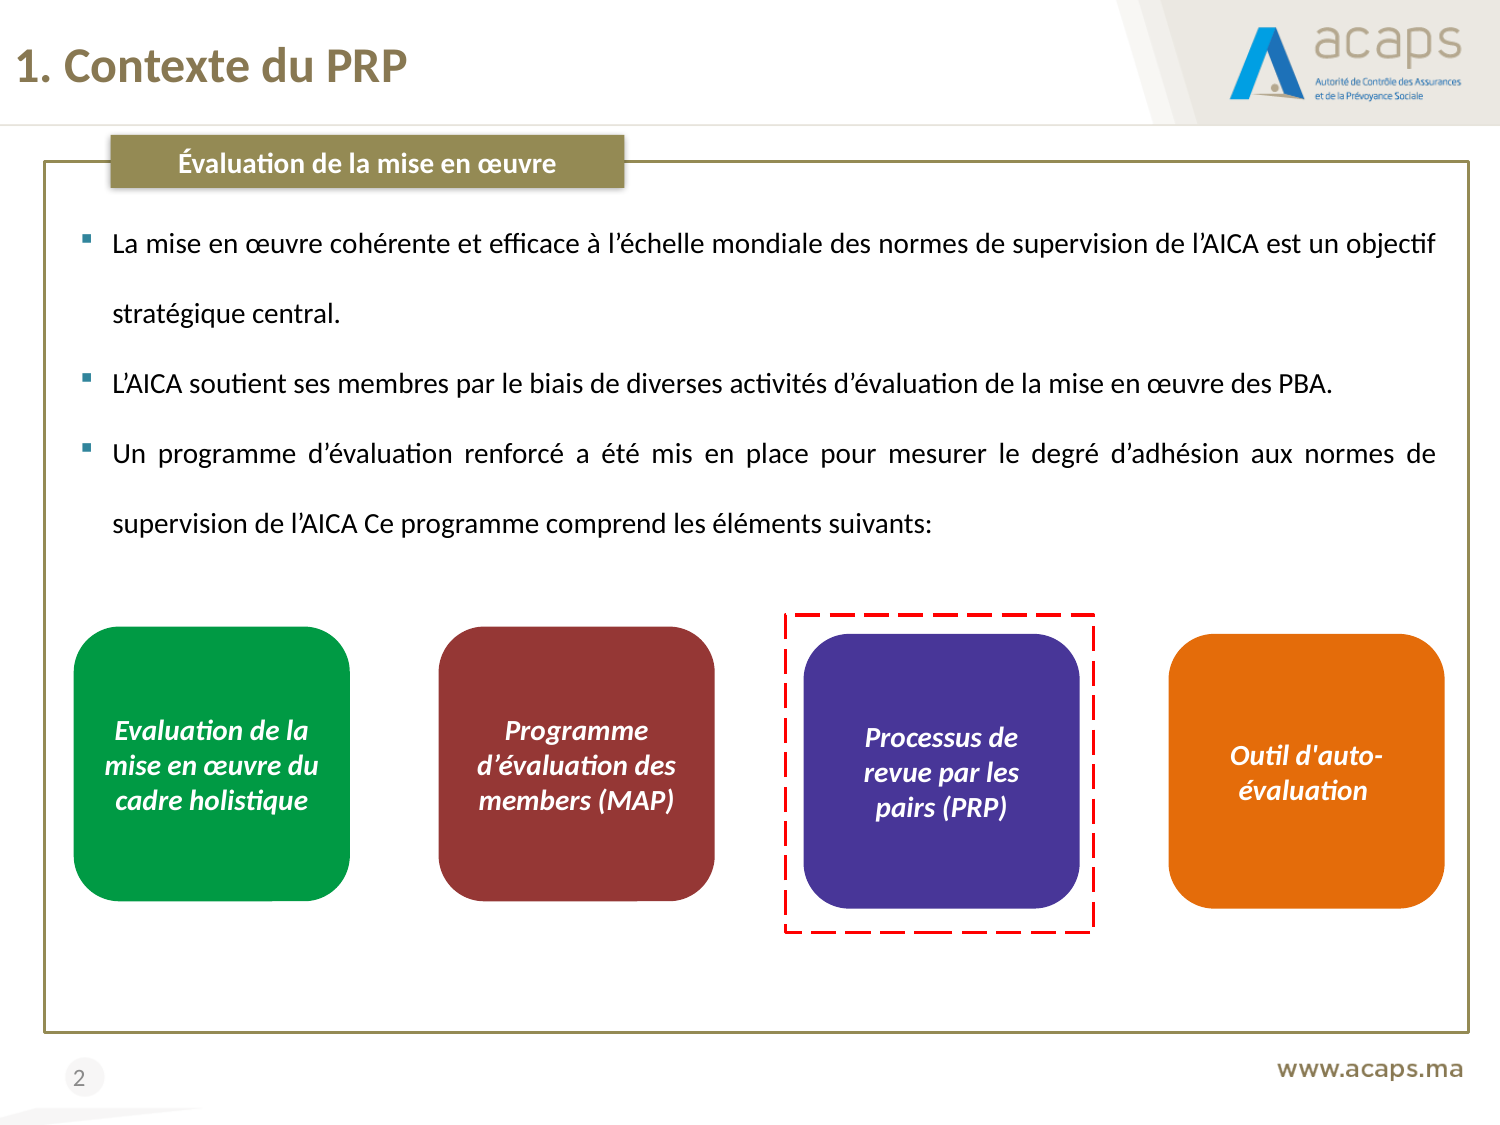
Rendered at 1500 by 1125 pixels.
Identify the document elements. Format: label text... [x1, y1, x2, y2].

text_box 1. Contexte du PRP [0, 25, 1176, 101]
text_box Outil d'auto-évaluation [1166, 631, 1447, 911]
picture [0, 0, 1500, 1125]
text_box Evaluation de la mise en œuvre du cadre holistique [71, 624, 352, 904]
text_box La mise en œuvre cohérente et efficace à l’échelle mondiale des normes de supervision de l’AICA est un objectif stratégique central. L’AICA soutient ses membres par le biais de diverses activités d’évaluation de la mise en œuvre des PBA. Un programme d’évaluation renforcé a été mis en place pour mesurer le degré d’adhésion aux normes de supervision de l’AICA Ce programme comprend les éléments suivants: [65, 182, 1452, 547]
slide_number 2 [17, 1046, 368, 1107]
text_box Programme d’évaluation des members (MAP) [436, 624, 717, 904]
text_box Évaluation de la mise en œuvre [110, 134, 625, 182]
text_box [783, 613, 1096, 935]
text_box [42, 159, 1471, 1035]
